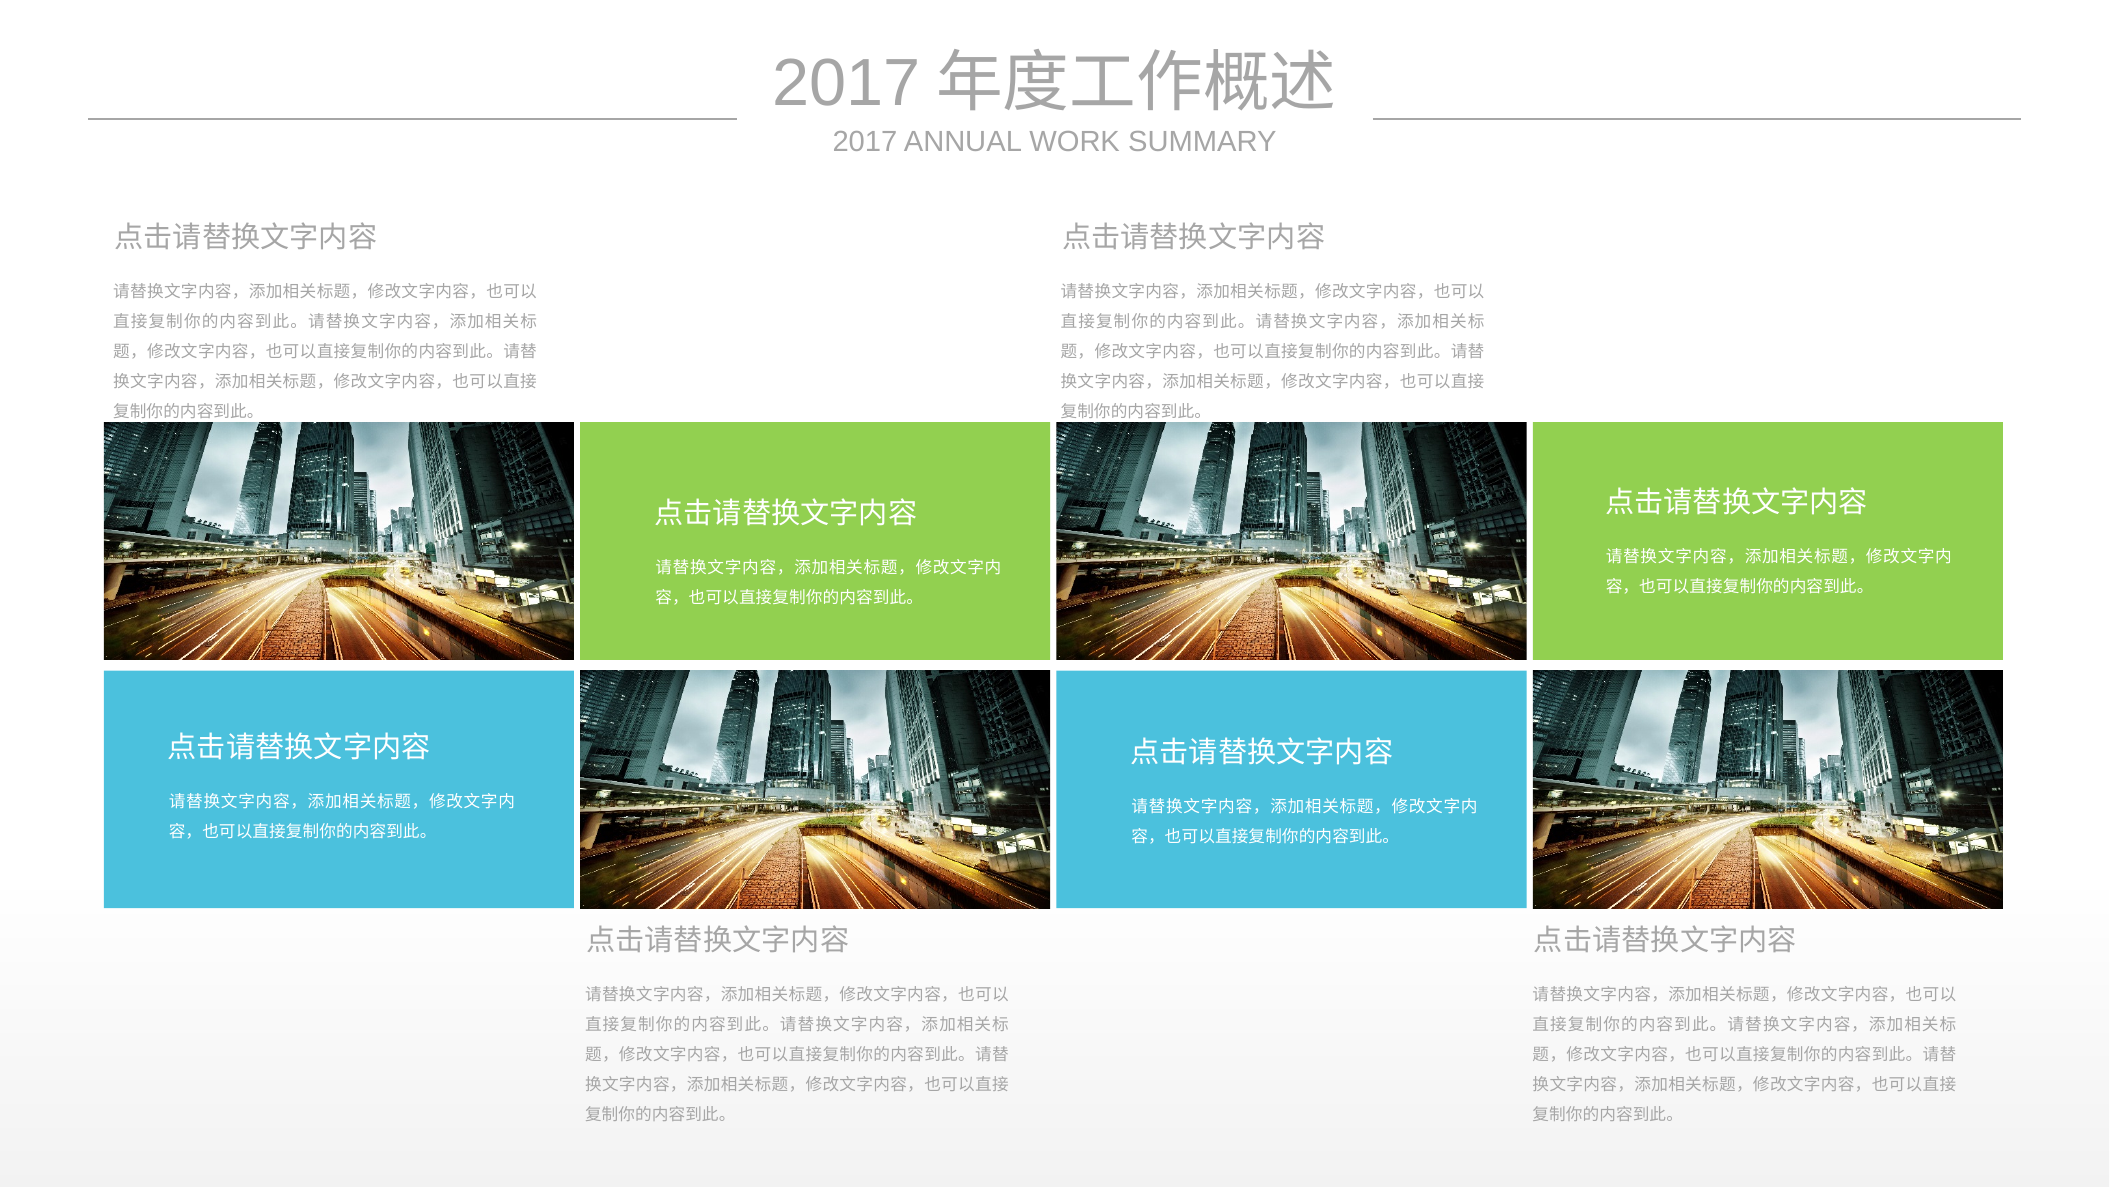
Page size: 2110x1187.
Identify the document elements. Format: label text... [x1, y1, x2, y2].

text_box [1056, 670, 1527, 909]
text_box 点击请替换文字内容 [114, 218, 423, 254]
text_box [580, 670, 1051, 909]
text_box 点击请替换文字内容 [1604, 483, 1873, 519]
text_box 请替换文字内容，添加相关标题，修改文字内容，也可以直接复制你的内容到此。 [168, 781, 516, 841]
text_box 点击请替换文字内容 [1533, 921, 1842, 957]
text_box [1532, 422, 2003, 660]
text_box 点击请替换文字内容 [586, 921, 894, 957]
text_box [1056, 422, 1527, 660]
text_box 请替换文字内容，添加相关标题，修改文字内容，也可以直接复制你的内容到此。 [1131, 785, 1479, 846]
text_box 请替换文字内容，添加相关标题，修改文字内容，也可以直接复制你的内容到此。请替换文字内容，添加相关标题，修改文字内容，也可以直接复制你的内容到此。请替换文字内容，添加相关标题，修改文字内容，也可以直接复制你的内容到此。 [585, 974, 1010, 1124]
text_box [1532, 670, 2003, 909]
text_box 请替换文字内容，添加相关标题，修改文字内容，也可以直接复制你的内容到此。请替换文字内容，添加相关标题，修改文字内容，也可以直接复制你的内容到此。请替换文字内容，添加相关标题，修改文字内容，也可以直接复制你的内容到此。 [1060, 270, 1486, 421]
text_box 点击请替换文字内容 [167, 728, 436, 764]
text_box 2017年度工作概述 [730, 38, 1379, 119]
text_box 请替换文字内容，添加相关标题，修改文字内容，也可以直接复制你的内容到此。 [1605, 536, 1953, 597]
text_box [103, 670, 574, 909]
text_box 2017 ANNUAL WORK SUMMARY [824, 122, 1285, 158]
text_box [103, 422, 574, 660]
text_box 请替换文字内容，添加相关标题，修改文字内容，也可以直接复制你的内容到此。 [655, 546, 1002, 607]
text_box 点击请替换文字内容 [654, 494, 923, 530]
text_box 请替换文字内容，添加相关标题，修改文字内容，也可以直接复制你的内容到此。请替换文字内容，添加相关标题，修改文字内容，也可以直接复制你的内容到此。请替换文字内容，添加相关标题，修改文字内容，也可以直接复制你的内容到此。 [113, 270, 538, 421]
text_box [580, 422, 1051, 660]
text_box 点击请替换文字内容 [1062, 218, 1370, 254]
text_box 请替换文字内容，添加相关标题，修改文字内容，也可以直接复制你的内容到此。请替换文字内容，添加相关标题，修改文字内容，也可以直接复制你的内容到此。请替换文字内容，添加相关标题，修改文字内容，也可以直接复制你的内容到此。 [1532, 974, 1958, 1124]
text_box 点击请替换文字内容 [1130, 732, 1399, 769]
